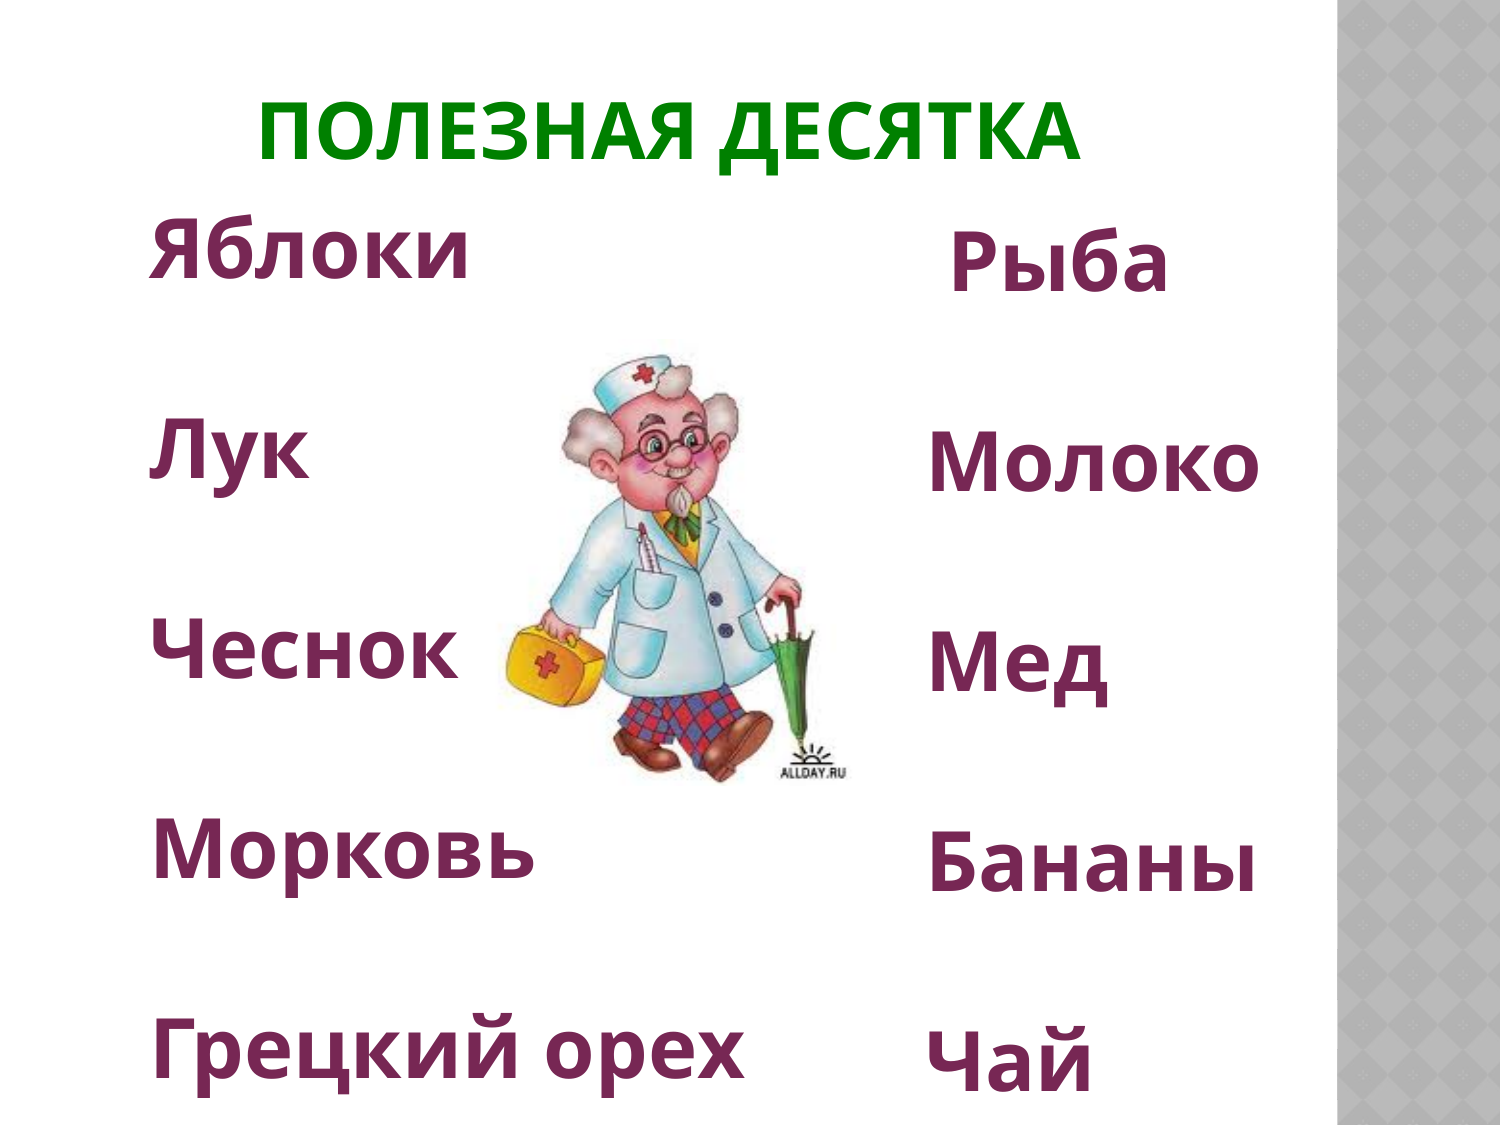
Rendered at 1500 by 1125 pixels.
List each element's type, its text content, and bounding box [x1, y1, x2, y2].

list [468, 339, 854, 786]
text_box Рыба Молоко Мед Бананы Чай [910, 201, 1277, 1116]
text_box Яблоки Лук Чеснок Морковь Грецкий орех [134, 187, 761, 1125]
title Полезная десятка [75, 52, 1263, 176]
